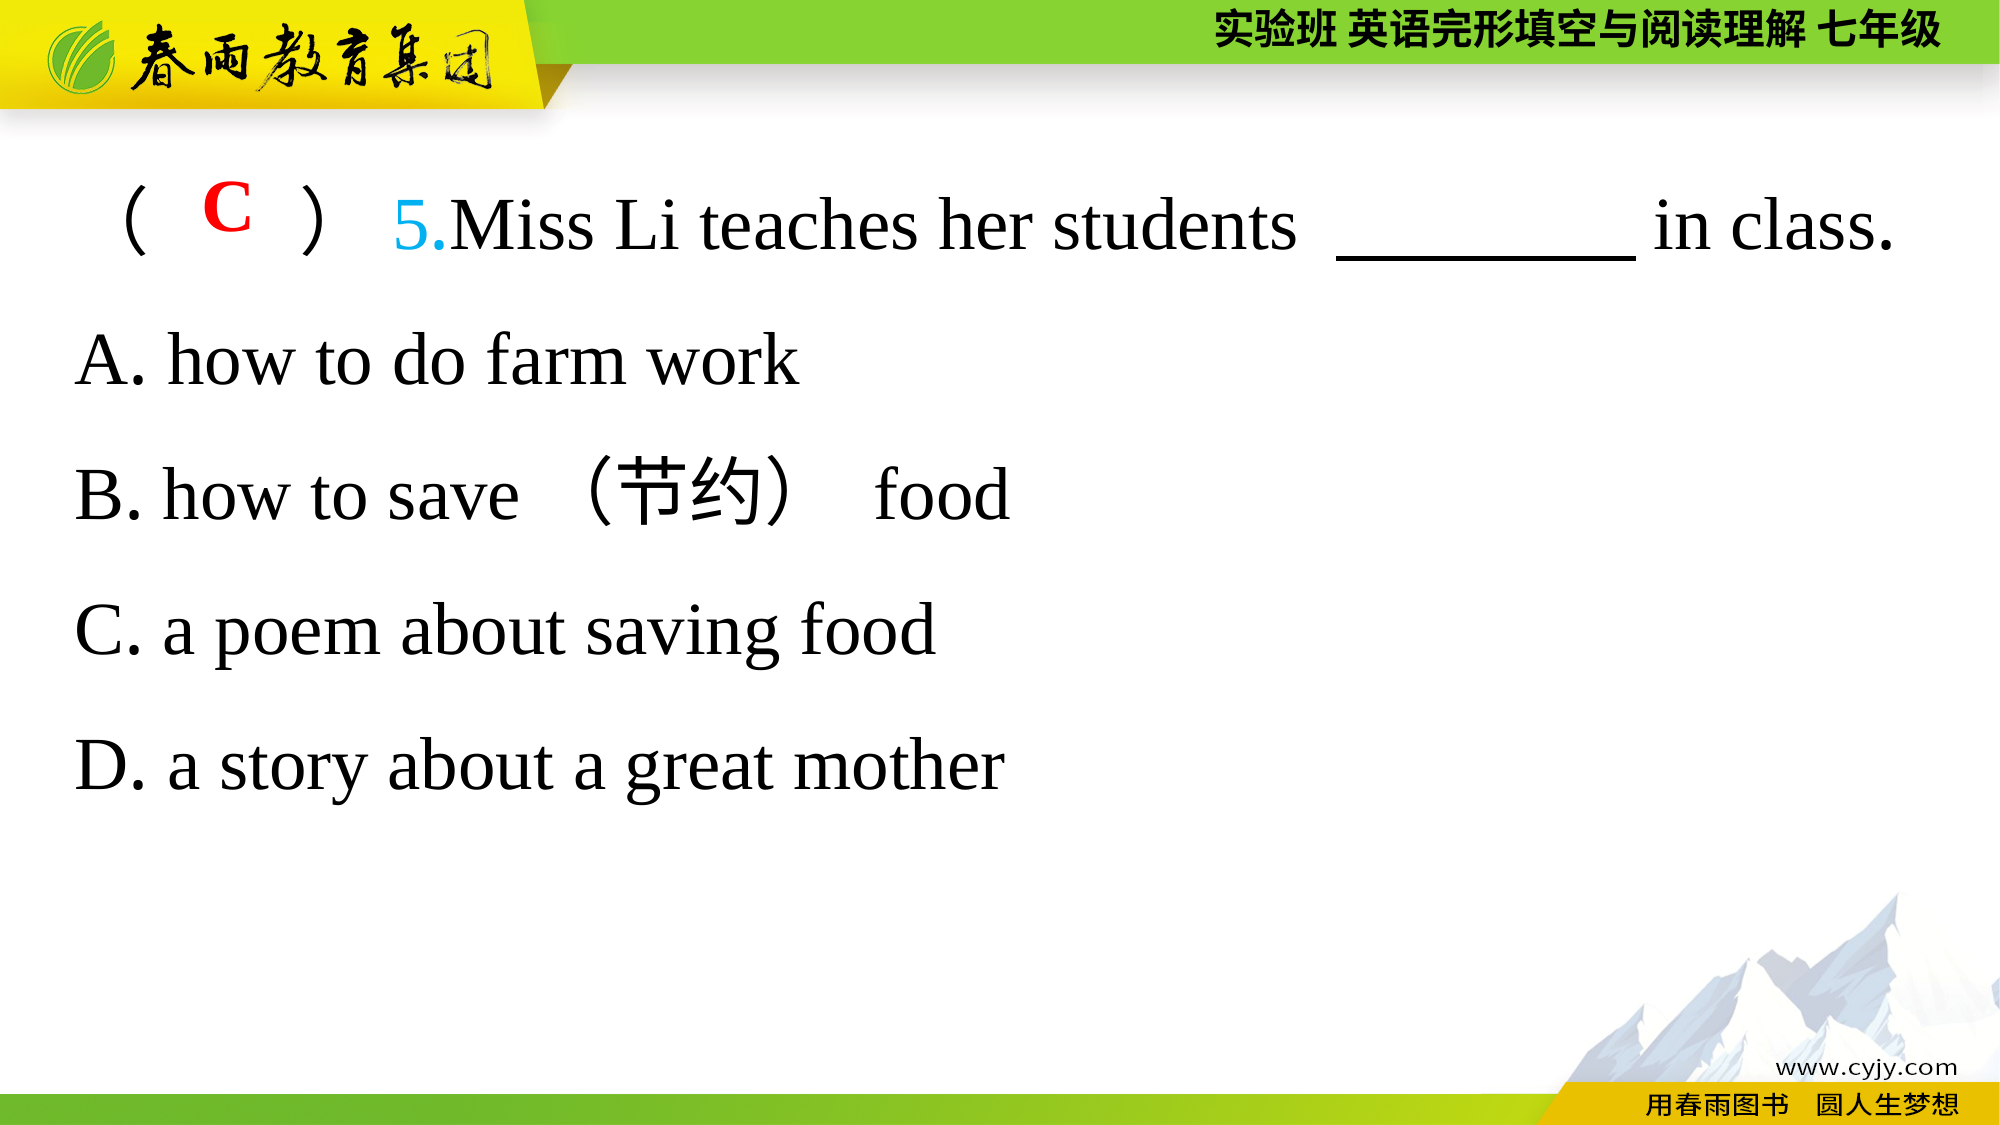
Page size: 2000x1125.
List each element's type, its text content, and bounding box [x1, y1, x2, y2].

list （ ）5.Miss Li teaches her students in class. A. how to do farm work B. how to save（节约） food C. a poem about saving food D. a story about a great mother [59, 122, 1944, 802]
picture [0, 0, 2000, 1125]
text_box C [186, 148, 271, 254]
